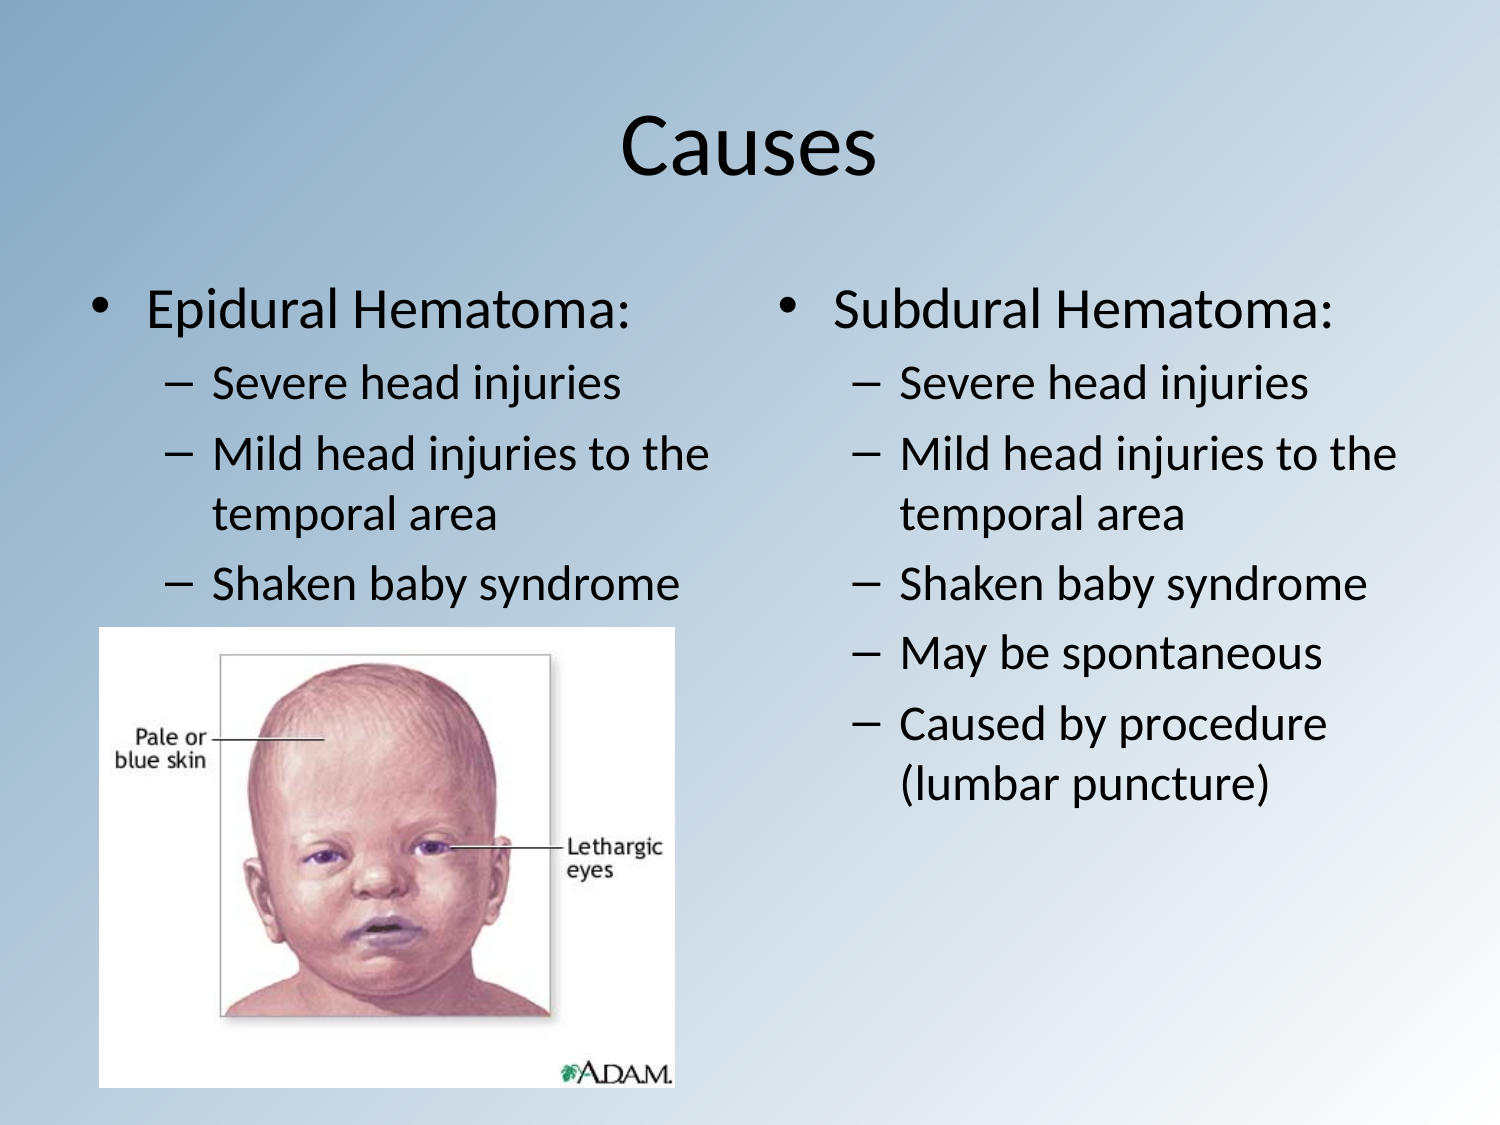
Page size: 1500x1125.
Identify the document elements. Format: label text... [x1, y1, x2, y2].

list Epidural Hematoma: Severe head injuries Mild head injuries to the temporal area Shaken baby syndrome [75, 262, 738, 1005]
title Causes [75, 45, 1425, 233]
list Subdural Hematoma: Severe head injuries Mild head injuries to the temporal area Shaken baby syndrome May be spontaneous Caused by procedure (lumbar puncture) [762, 262, 1425, 1005]
picture [99, 627, 676, 1088]
